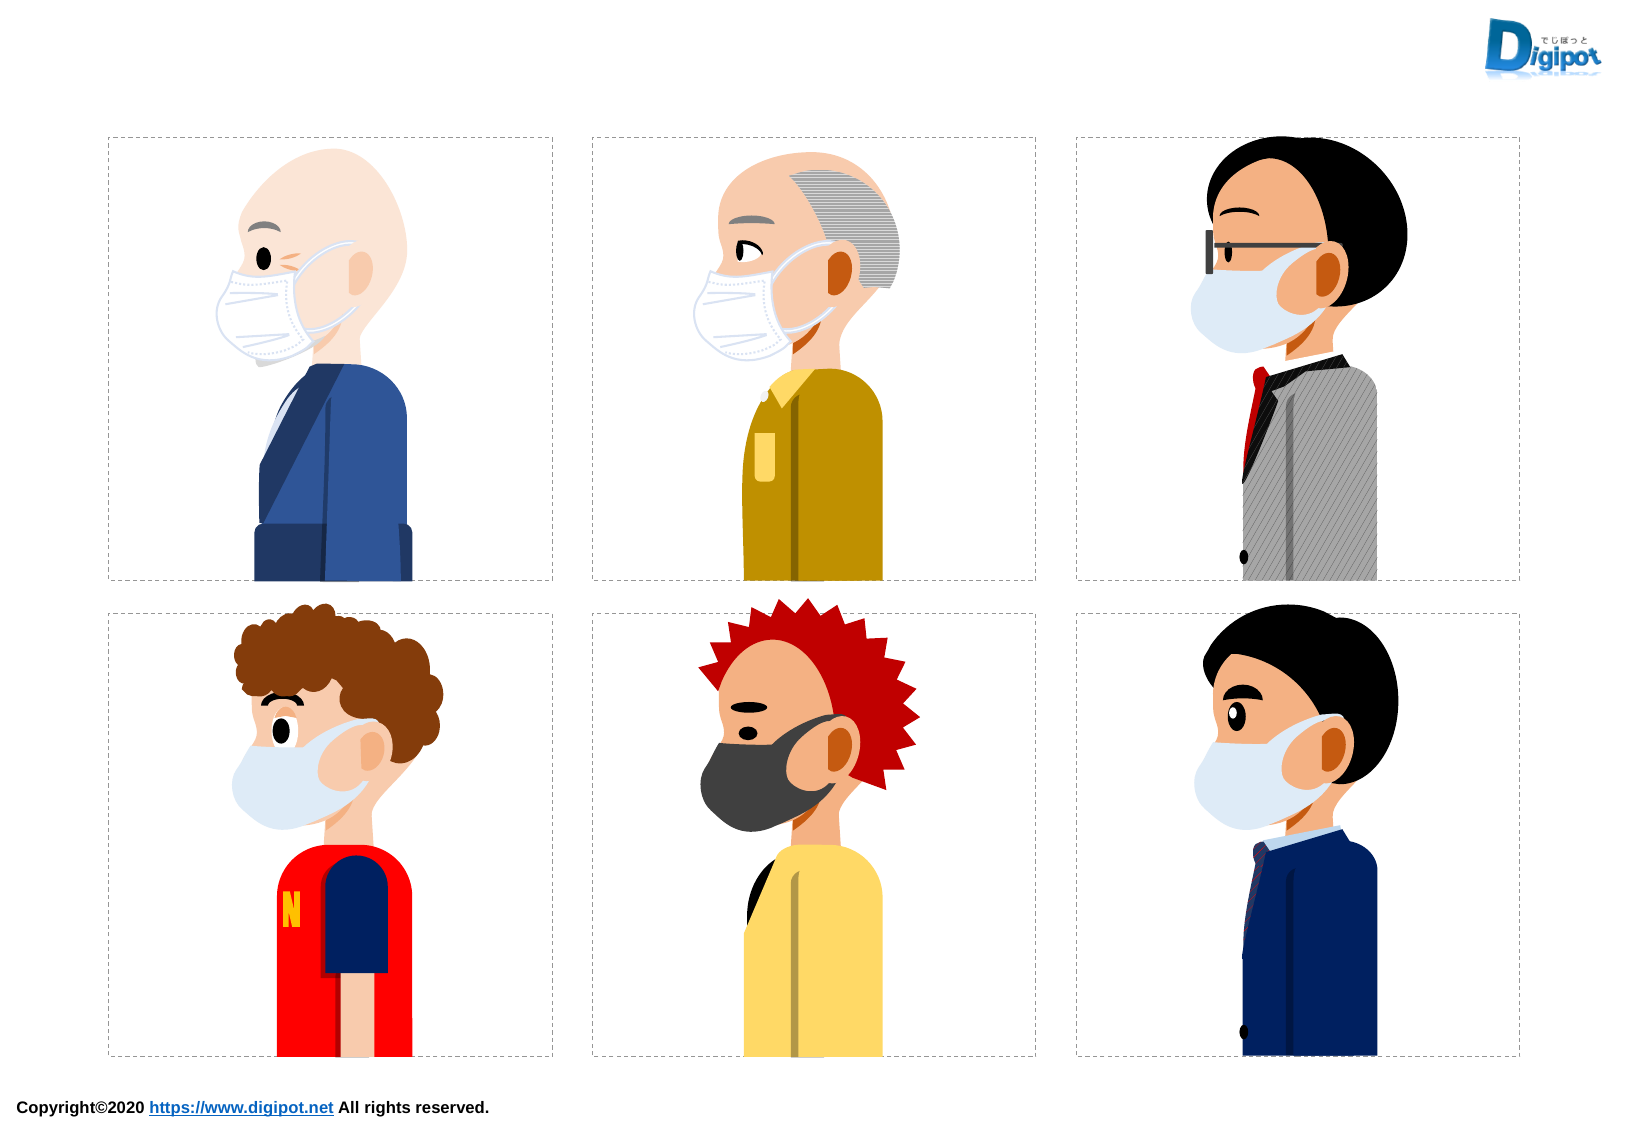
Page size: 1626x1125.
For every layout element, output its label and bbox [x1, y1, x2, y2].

text_box [1194, 604, 1399, 1056]
text_box [700, 606, 943, 1058]
picture [1485, 18, 1602, 82]
text_box [216, 148, 413, 583]
text_box [1190, 125, 1399, 581]
text_box [694, 145, 896, 582]
text_box [231, 603, 444, 1058]
